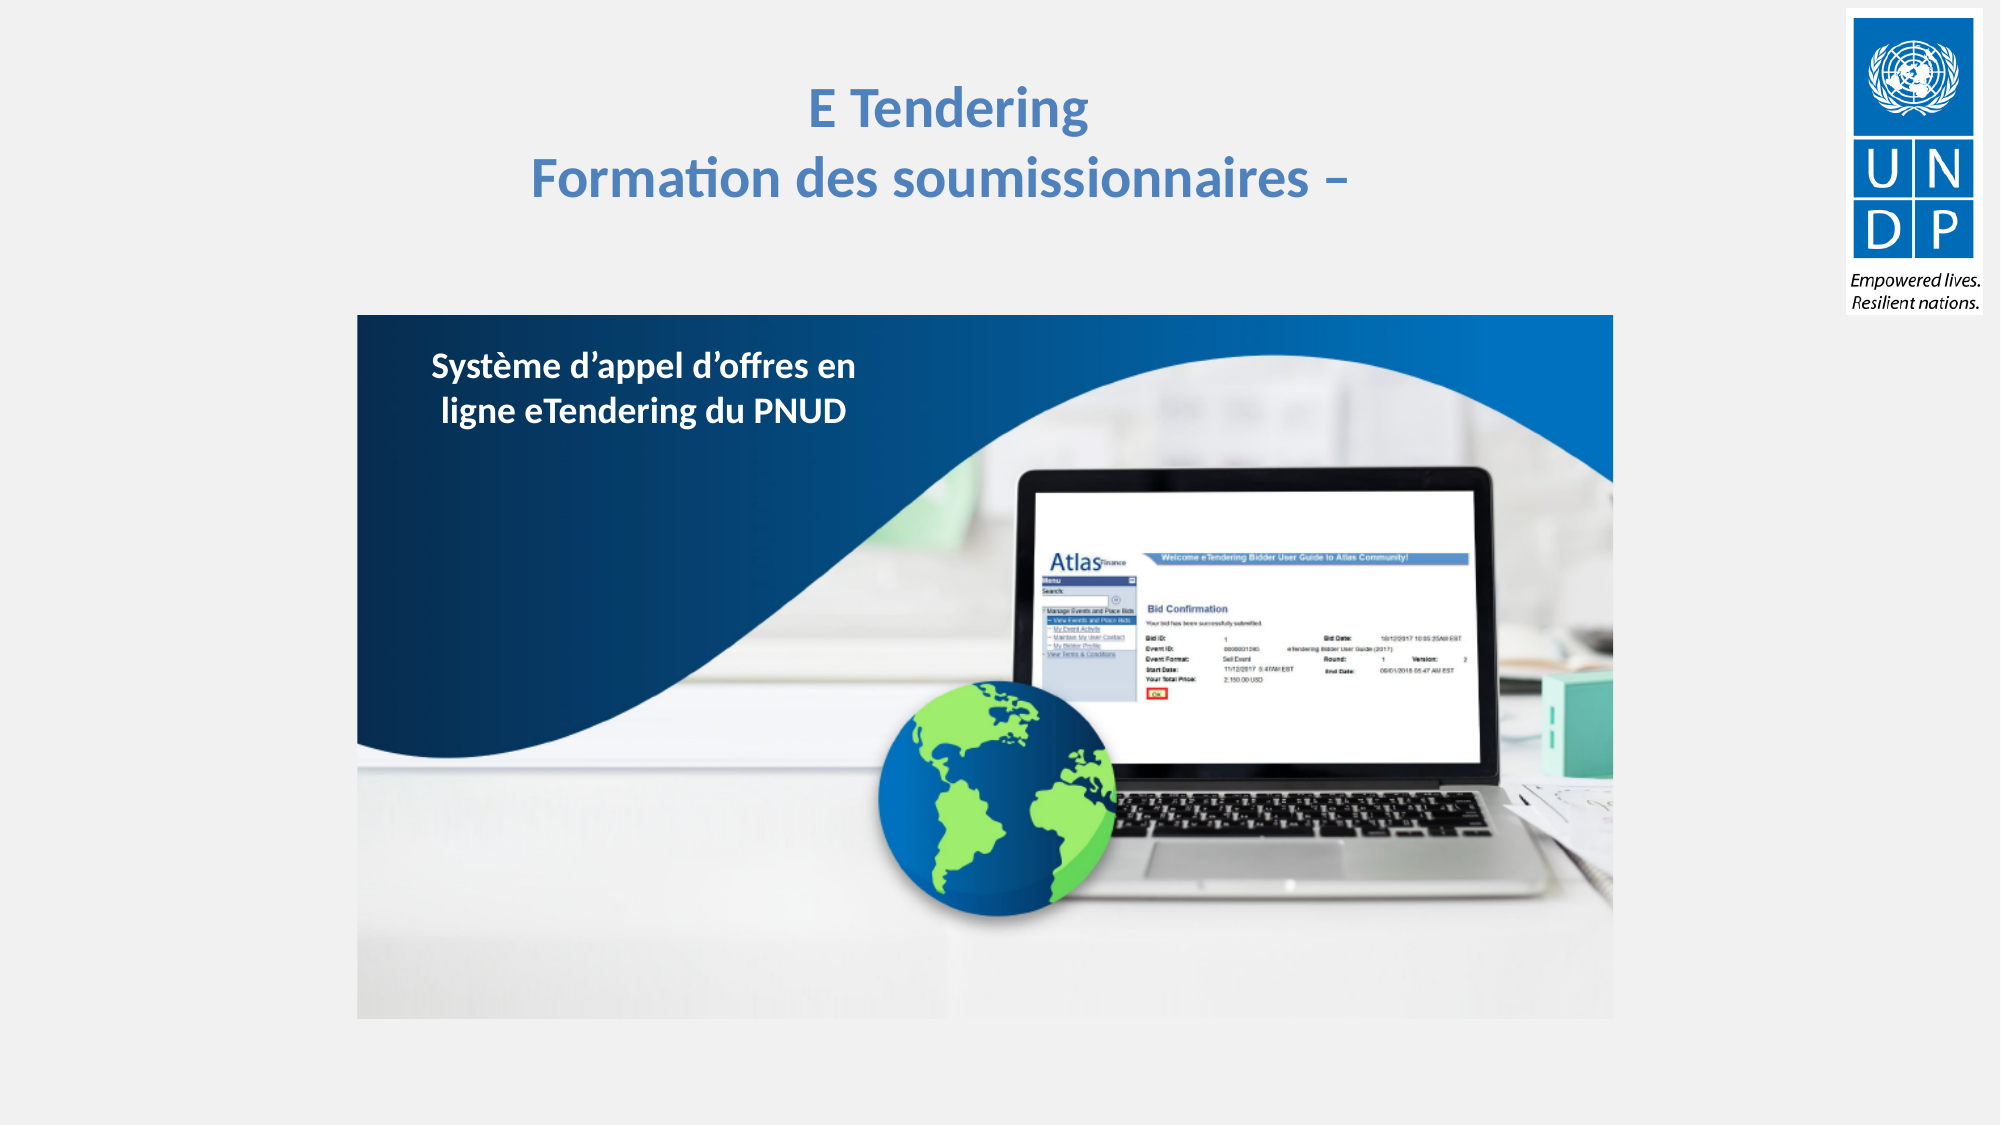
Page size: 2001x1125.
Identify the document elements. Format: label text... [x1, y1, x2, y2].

picture [1846, 7, 1984, 316]
picture [357, 314, 1614, 1019]
text_box E Tendering Formation des soumissionnaires – [63, 61, 1835, 217]
